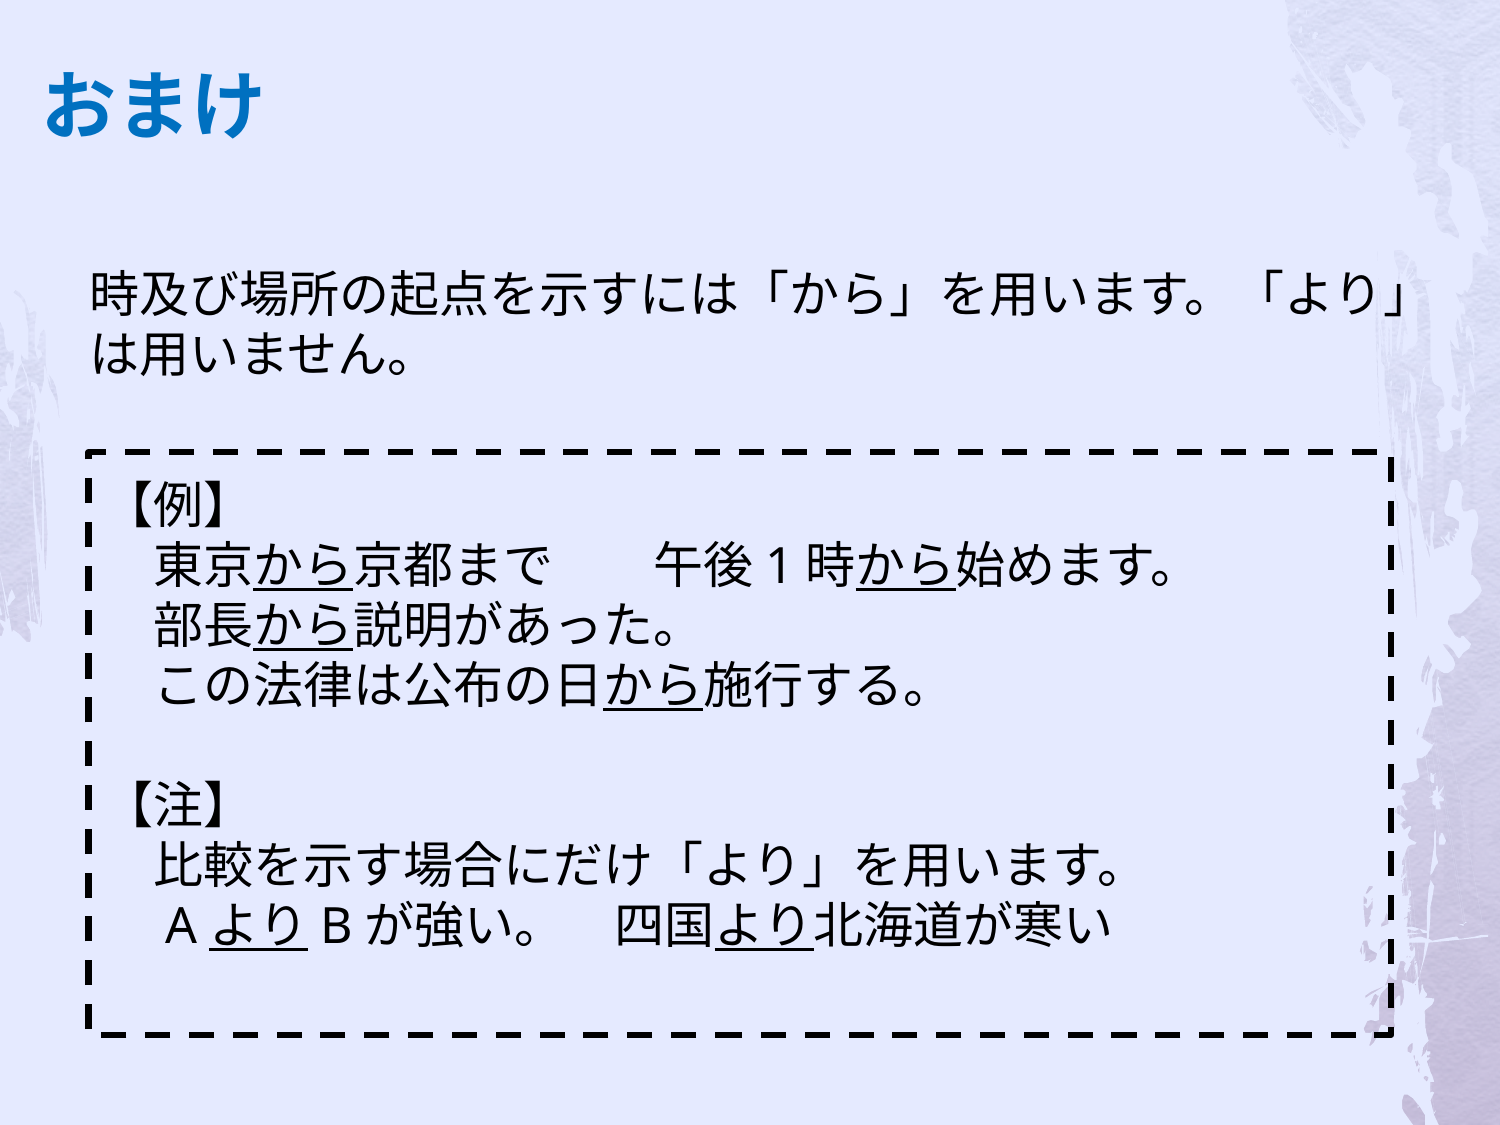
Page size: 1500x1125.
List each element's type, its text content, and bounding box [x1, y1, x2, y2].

text_box 時及び場所の起点を示すには「から」を用います。「より」は用いません。 [74, 255, 1471, 451]
text_box 【例】 東京から京都まで 午後1時から始めます。 部長から説明があった。 この法律は公布の日から施行する。 【注】 比較を示す場合にだけ「より」を用います。 AよりBが強い。 四国より北海道が寒い [87, 451, 1392, 1036]
text_box おまけ [41, 45, 1392, 149]
